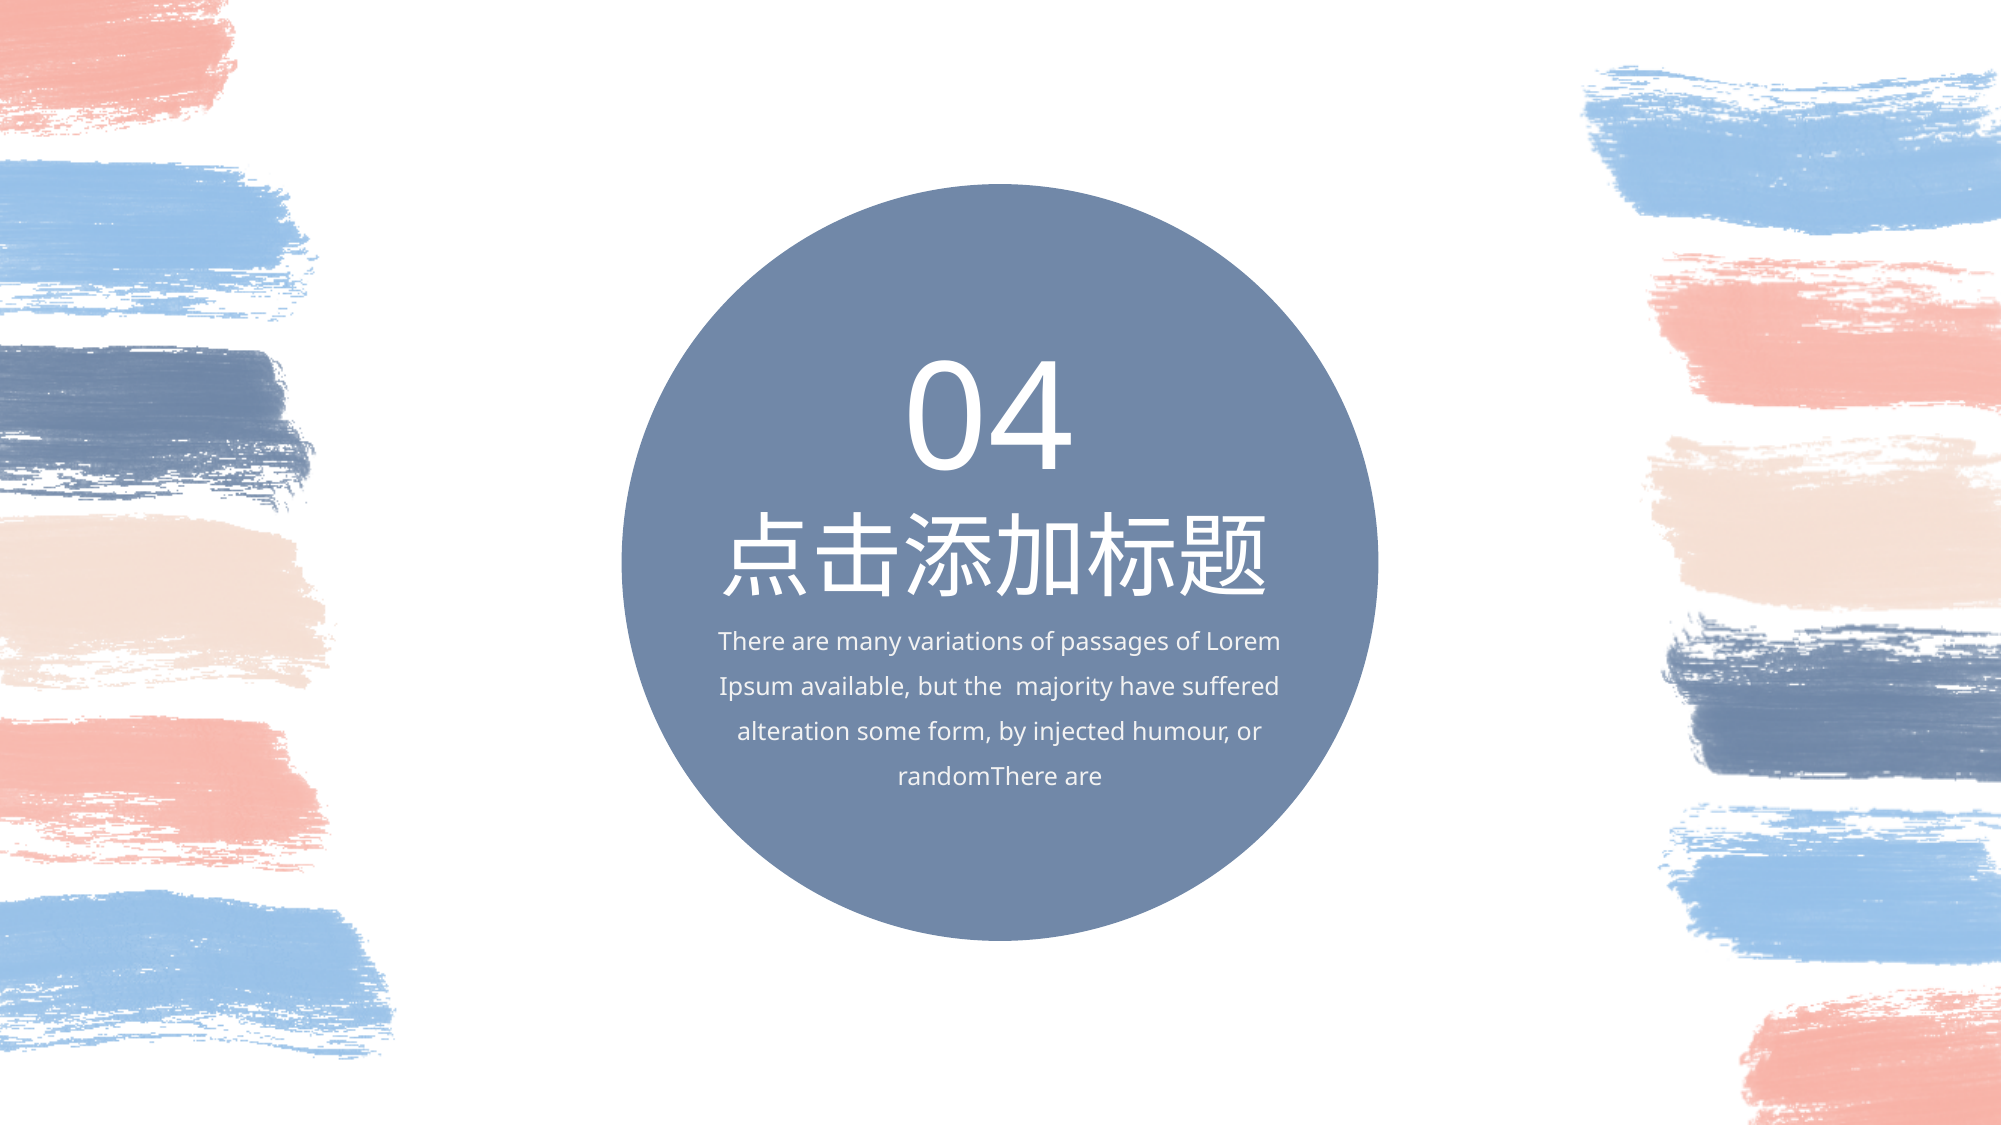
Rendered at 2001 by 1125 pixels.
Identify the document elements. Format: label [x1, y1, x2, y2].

text_box [1307, 339, 1380, 786]
text_box [700, 796, 1300, 942]
picture [1465, 0, 2001, 1125]
text_box [620, 339, 693, 786]
text_box [715, 183, 1285, 311]
picture [0, 0, 511, 1125]
text_box [693, 311, 1307, 796]
